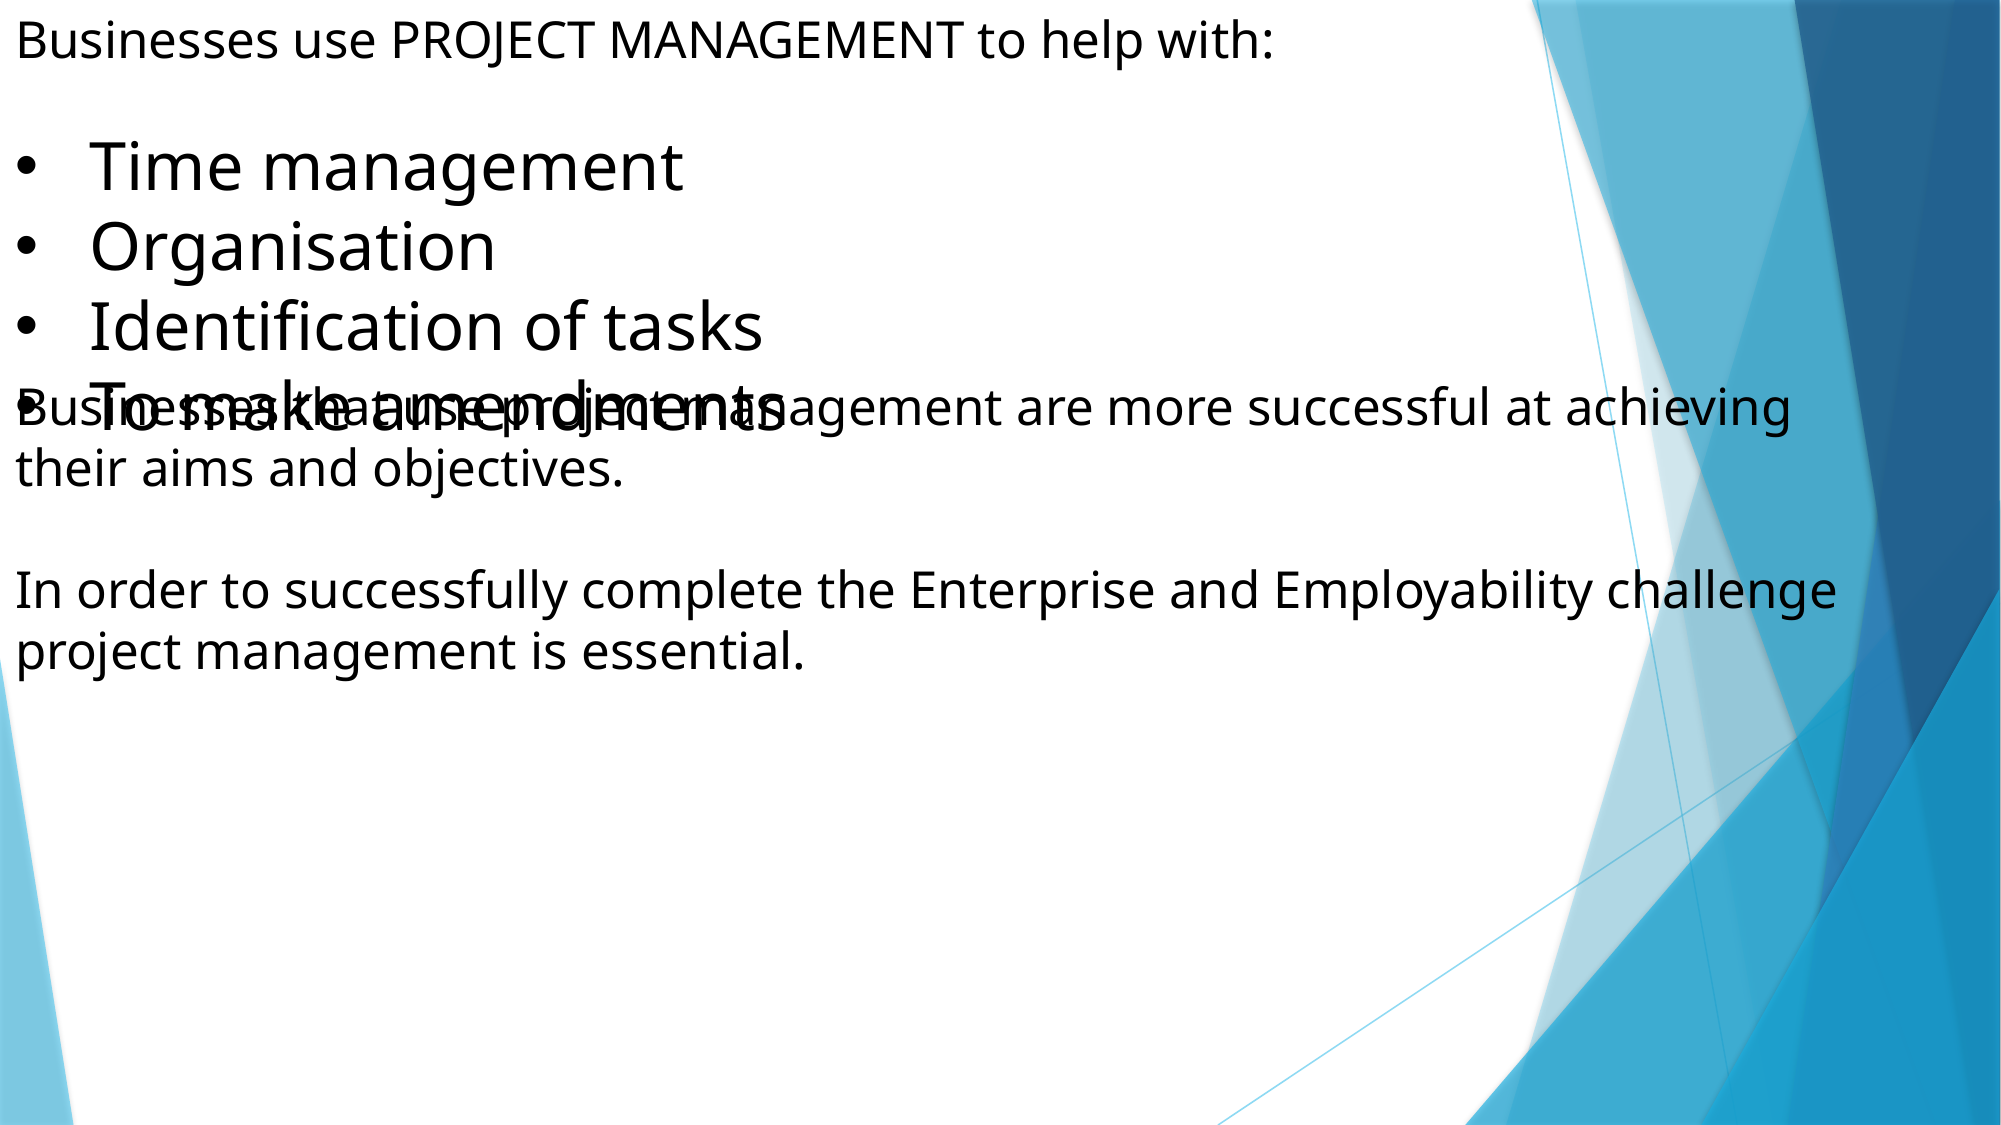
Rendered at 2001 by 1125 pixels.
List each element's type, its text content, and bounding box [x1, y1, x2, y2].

title Businesses use PROJECT MANAGEMENT to help with: Businesses that use project management are more successful at achieving their aims and objectives. In order to successfully complete the Enterprise and Employability challenge project management is essential. [0, 0, 1863, 942]
text_box Time management Organisation Identification of tasks To make amendments [0, 116, 885, 532]
